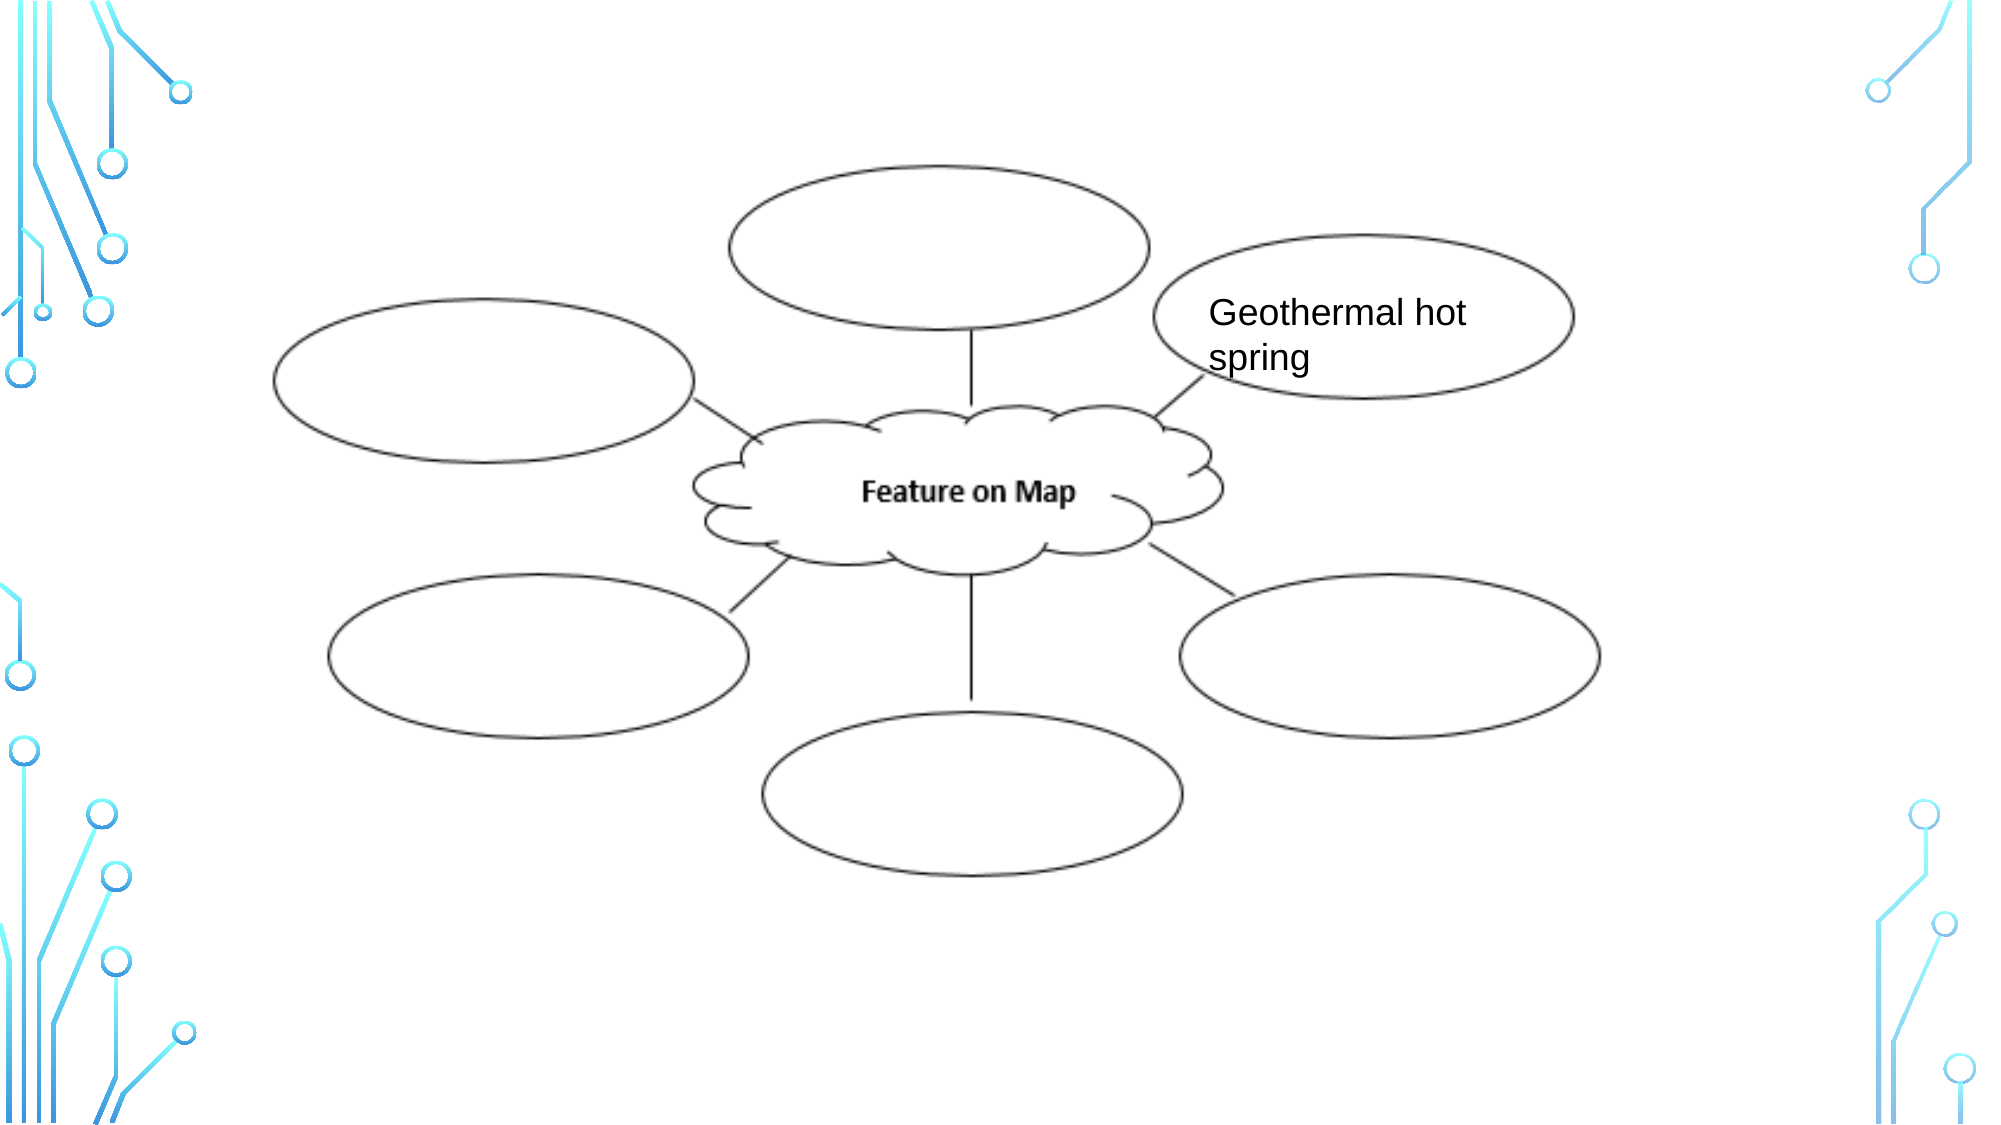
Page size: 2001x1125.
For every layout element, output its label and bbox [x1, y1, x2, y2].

picture [257, 118, 1624, 968]
